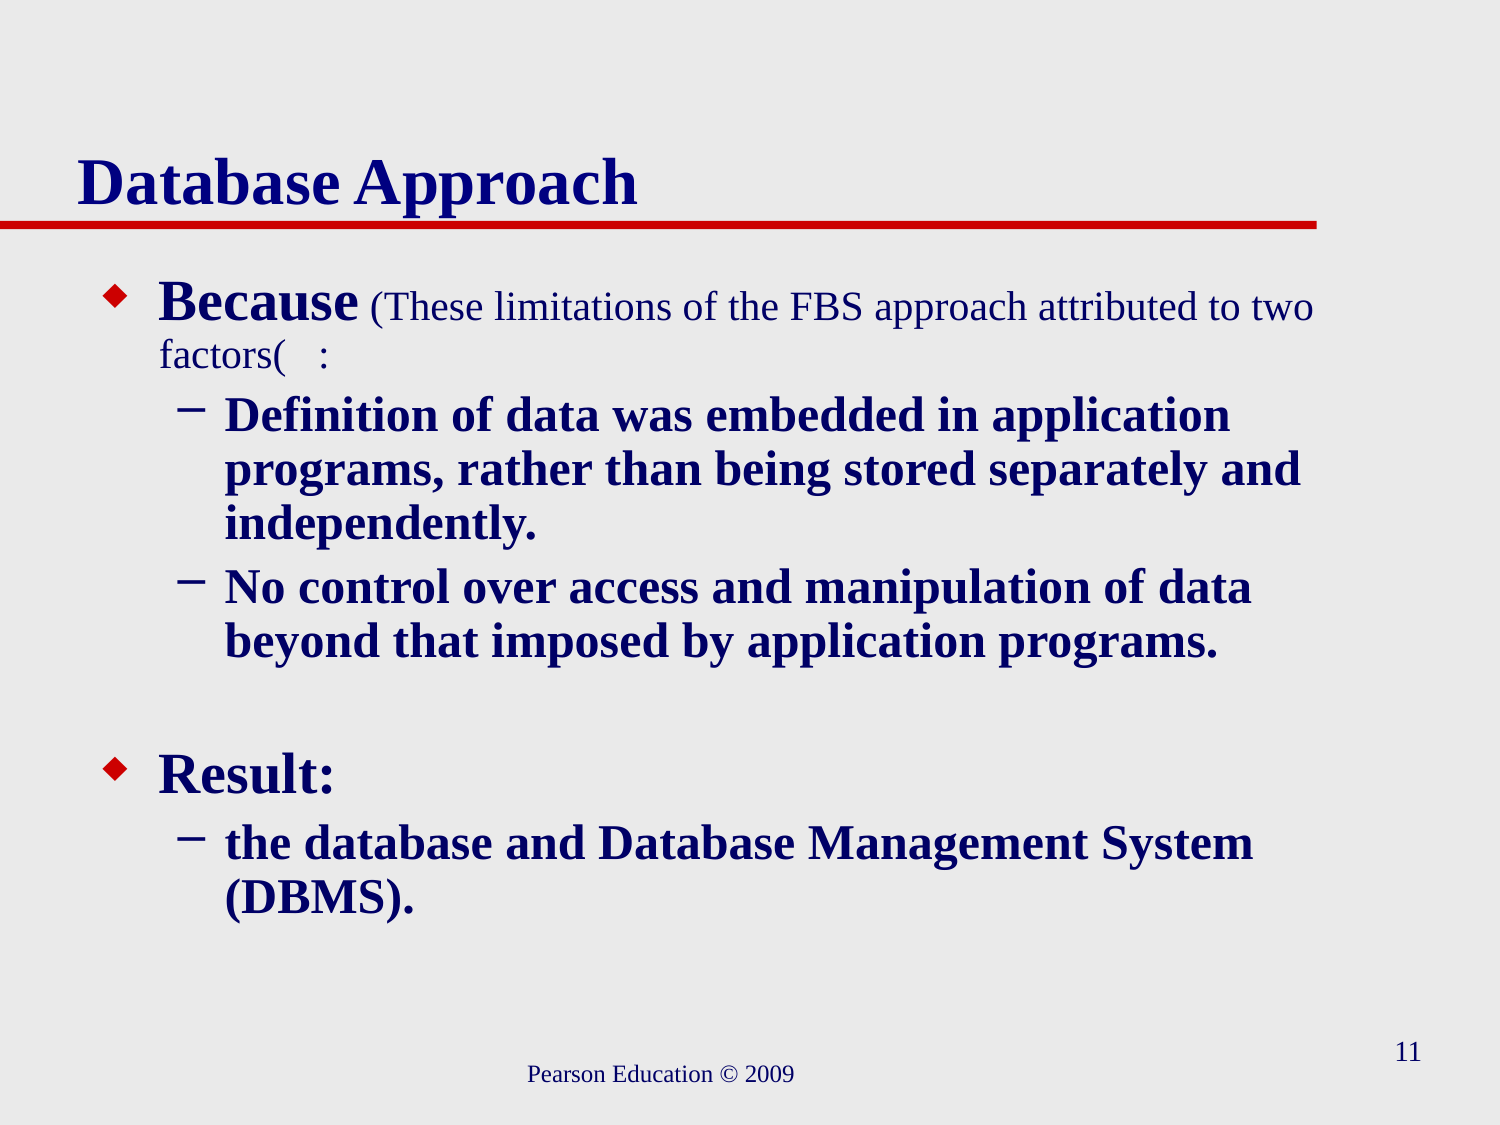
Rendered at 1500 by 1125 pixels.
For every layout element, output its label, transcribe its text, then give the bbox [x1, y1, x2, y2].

title Database Approach [62, 43, 1338, 226]
list Because (These limitations of the FBS approach attributed to two factors( : Definition of data was embedded in application programs, rather than being stored separately and independently. No control over access and manipulation of data beyond that imposed by application programs. Result: the database and Database Management System (DBMS). [87, 262, 1356, 938]
text_box Pearson Education © 2009 [512, 1050, 1038, 1095]
slide_number 11 [1124, 1012, 1438, 1088]
